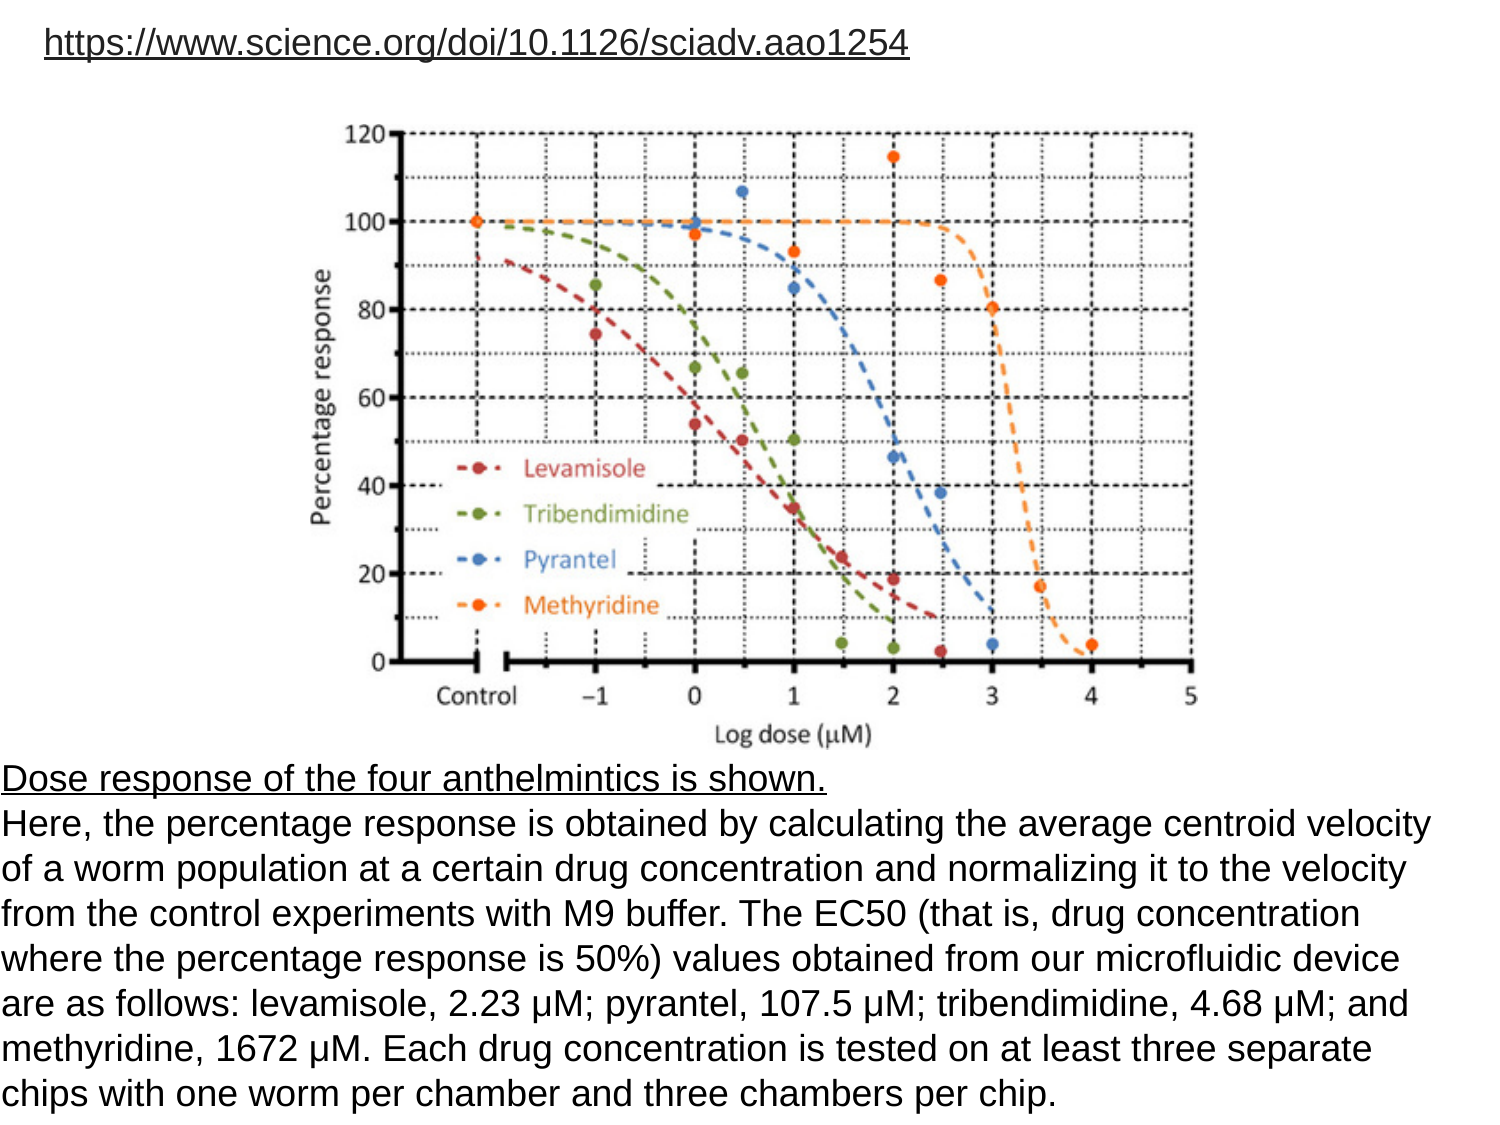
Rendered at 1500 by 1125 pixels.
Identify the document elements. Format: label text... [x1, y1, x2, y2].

text_box Dose response of the four anthelmintics is shown. Here, the percentage response is obtained by calculating the average centroid velocity of a worm population at a certain drug concentration and normalizing it to the velocity from the control experiments with M9 buffer. The EC50 (that is, drug concentration where the percentage response is 50%) values obtained from our microfluidic device are as follows: levamisole, 2.23 μM; pyrantel, 107.5 μM; tribendimidine, 4.68 μM; and methyridine, 1672 μM. Each drug concentration is tested on at least three separate chips with one worm per chamber and three chambers per chip. [0, 746, 1468, 1121]
picture [310, 124, 1199, 751]
text_box https://www.science.org/doi/10.1126/sciadv.aao1254 [28, 10, 1446, 85]
